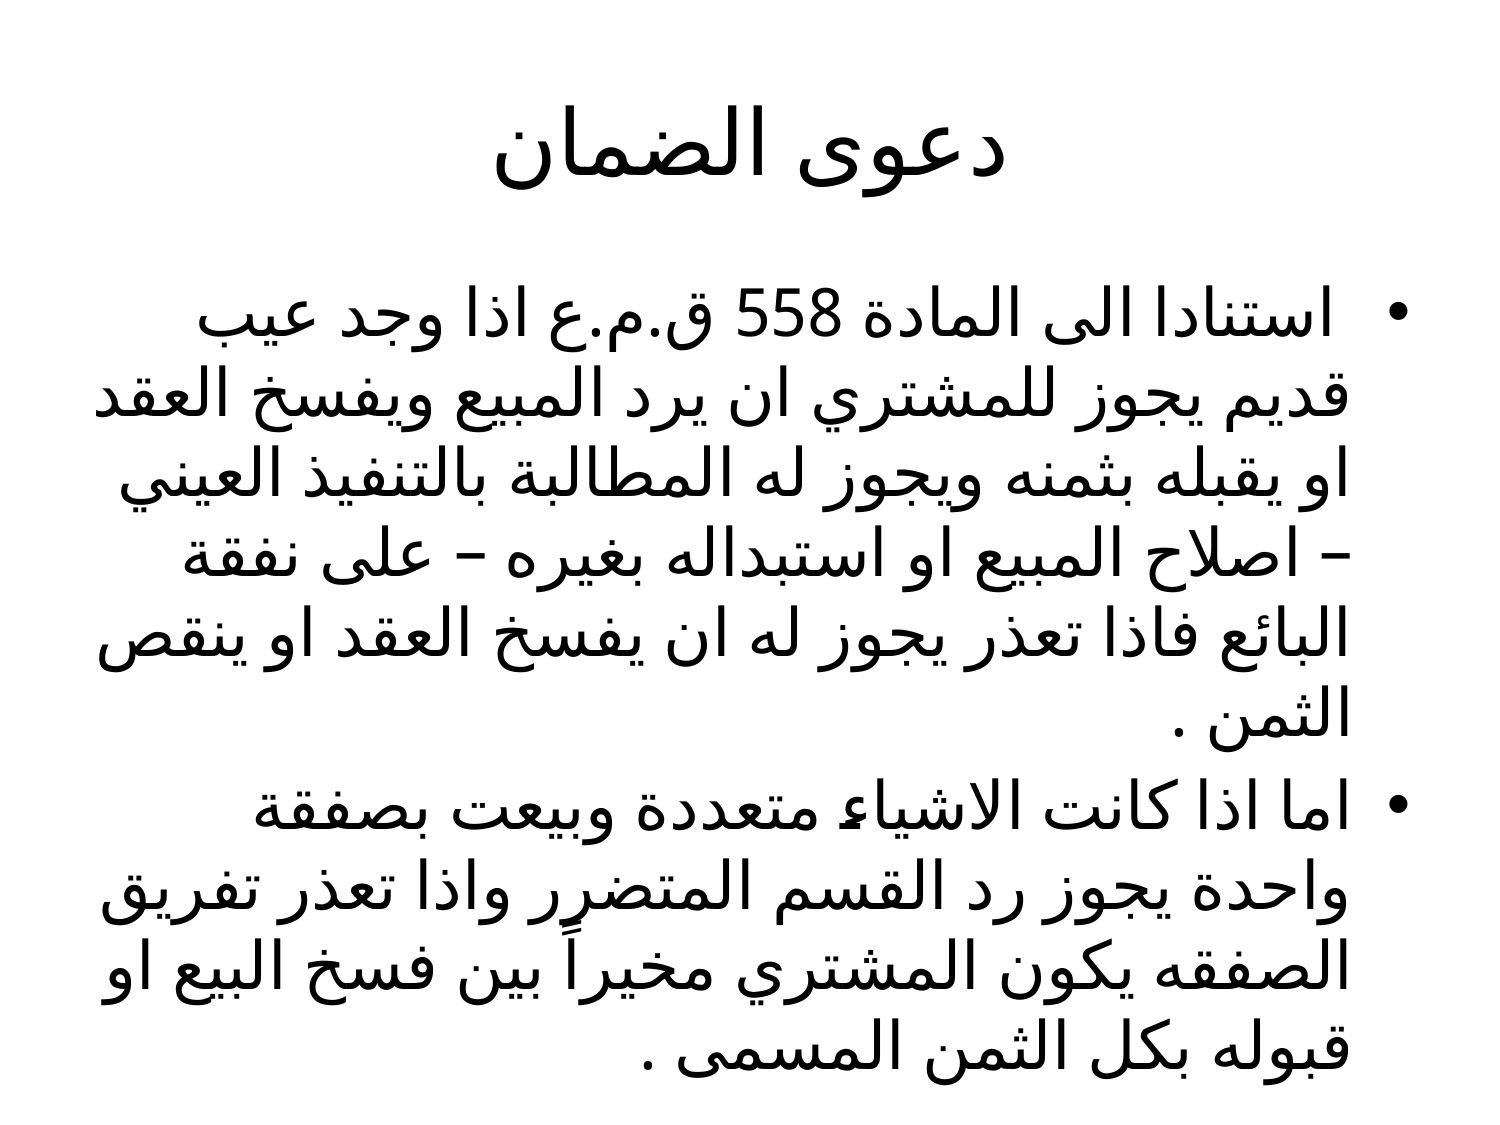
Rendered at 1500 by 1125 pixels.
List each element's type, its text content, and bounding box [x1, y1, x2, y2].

list استنادا الى المادة 558 ق.م.ع اذا وجد عيب قديم يجوز للمشتري ان يرد المبيع ويفسخ العقد او يقبله بثمنه ويجوز له المطالبة بالتنفيذ العيني – اصلاح المبيع او استبداله بغيره – على نفقة البائع فاذا تعذر يجوز له ان يفسخ العقد او ينقص الثمن . اما اذا كانت الاشياء متعددة وبيعت بصفقة واحدة يجوز رد القسم المتضرر واذا تعذر تفريق الصفقه يكون المشتري مخيراً بين فسخ البيع او قبوله بكل الثمن المسمى . [75, 262, 1425, 1005]
title دعوى الضمان [75, 45, 1425, 233]
